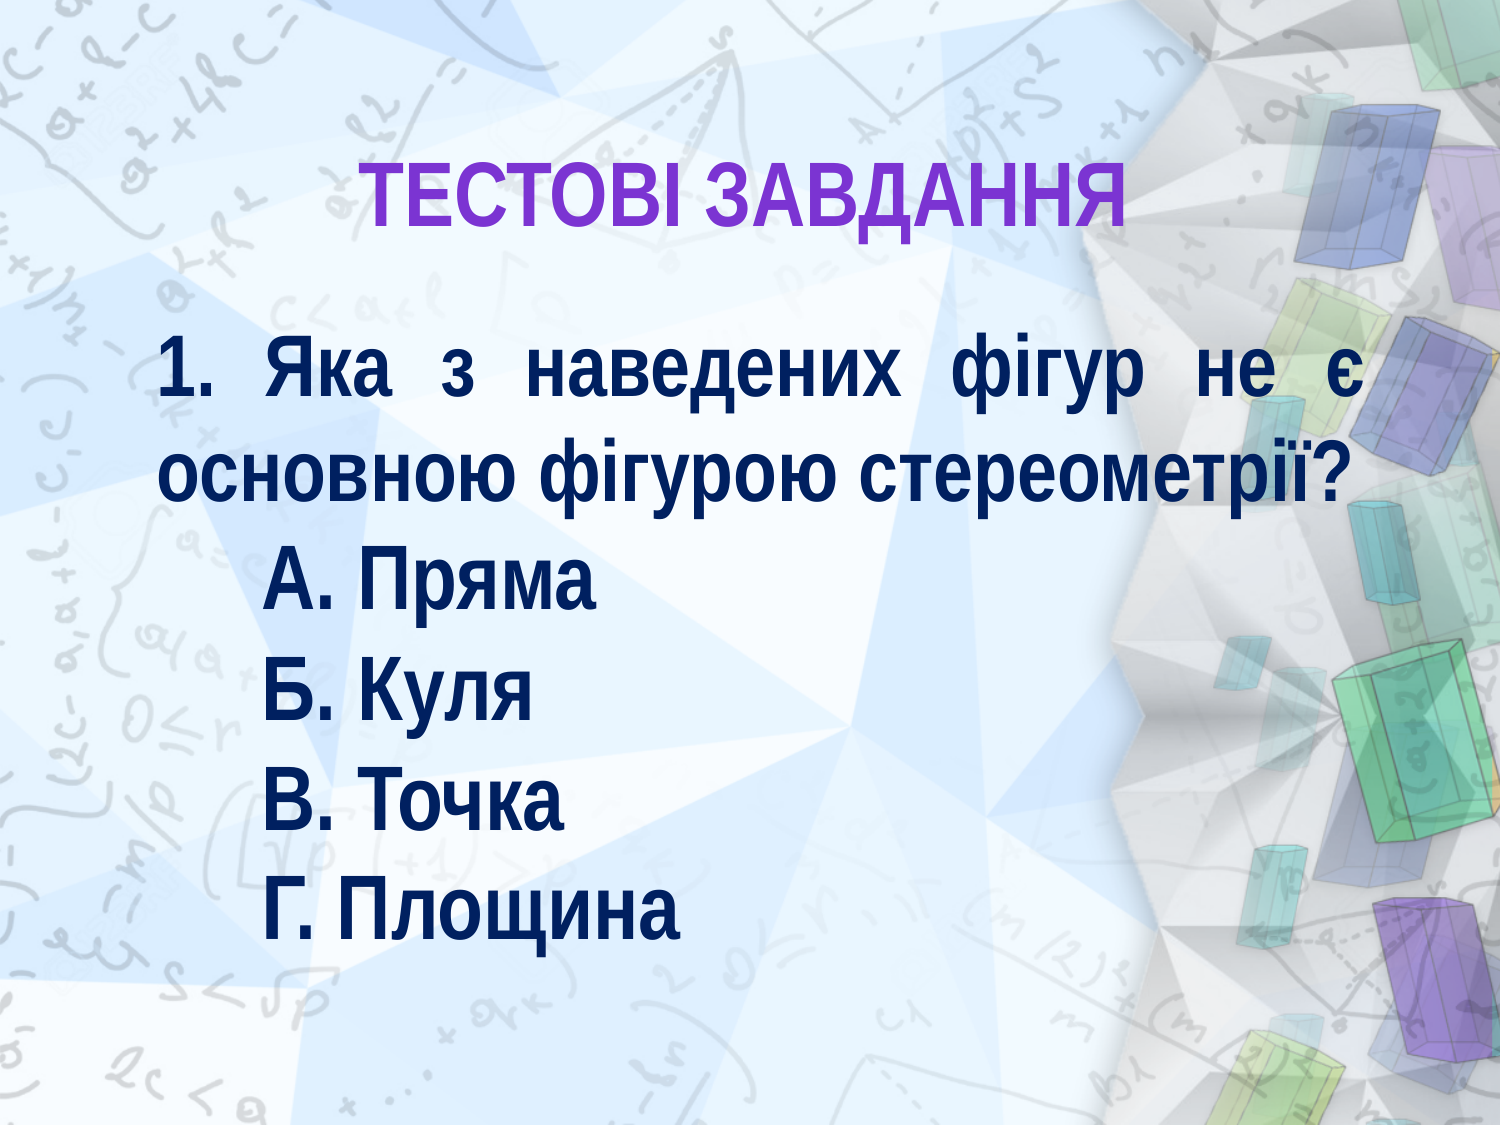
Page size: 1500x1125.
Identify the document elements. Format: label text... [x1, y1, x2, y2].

text_box 1. Яка з наведених фігур не є основною фігурою стереометрії? А. Пряма Б. Куля В. Точка Г. Площина [141, 267, 1382, 1000]
title Тестові завдання [123, 113, 1365, 266]
picture [0, 0, 1500, 1125]
